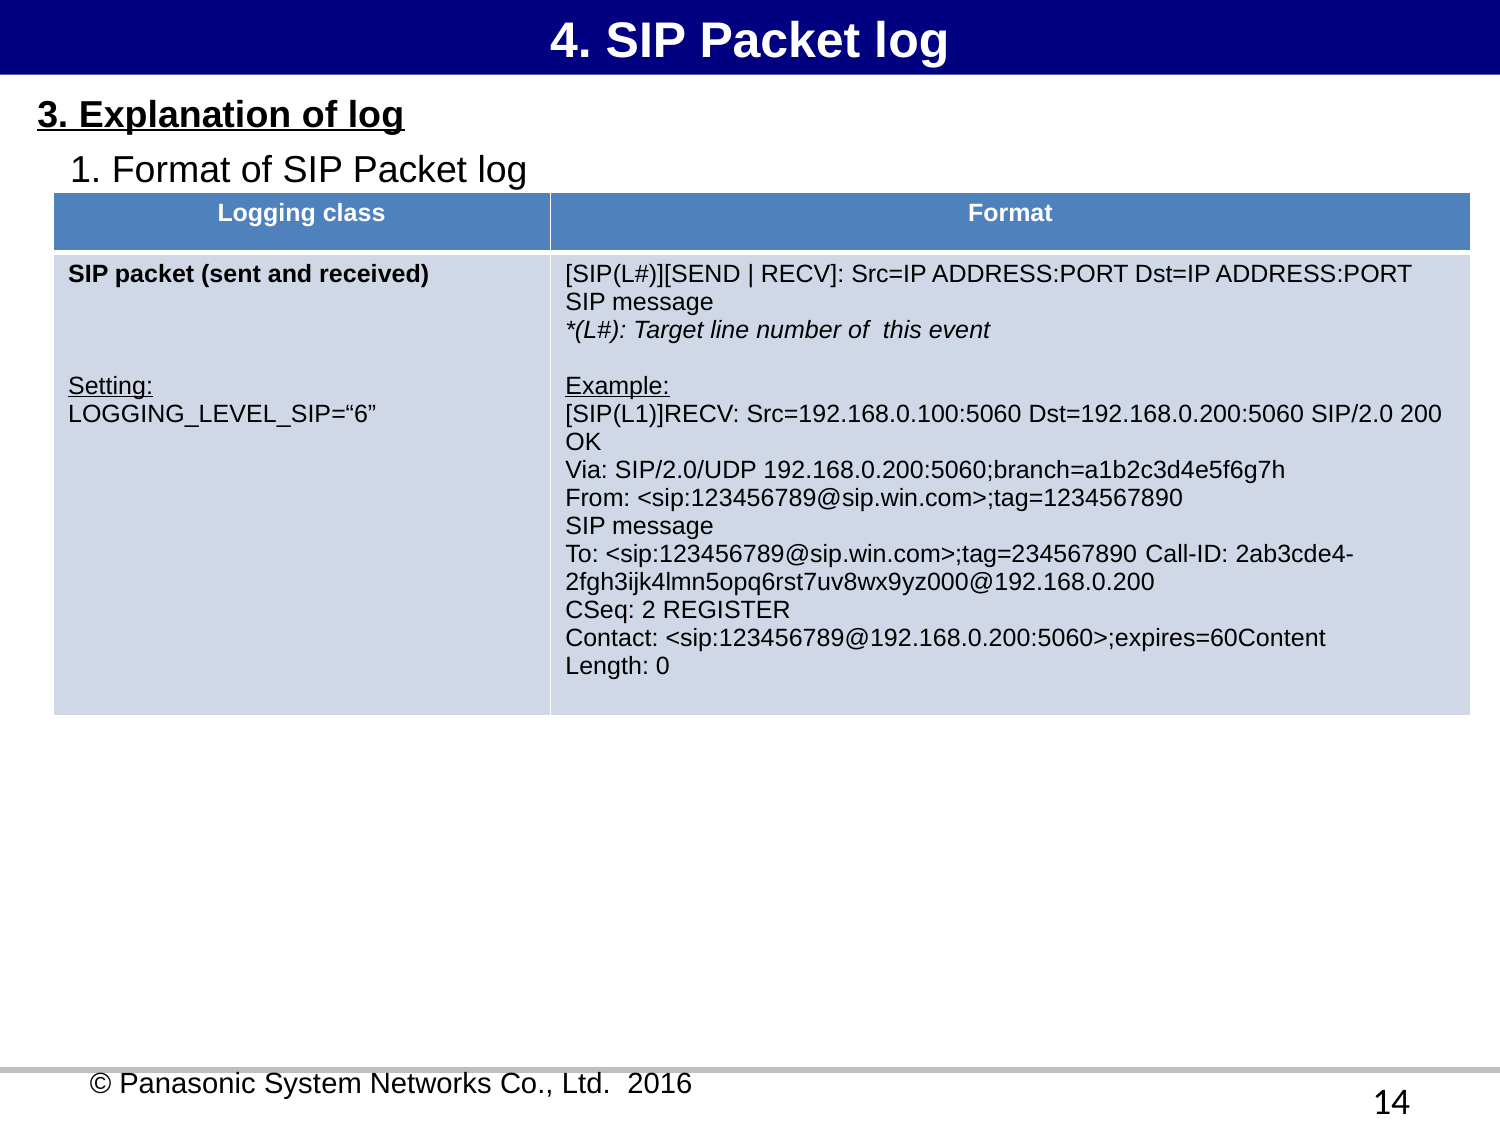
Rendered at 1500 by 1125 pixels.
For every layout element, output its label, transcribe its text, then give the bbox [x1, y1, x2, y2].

table_cell [SIP(L#)][SEND | RECV]: Src=IP ADDRESS:PORT Dst=IP ADDRESS:PORT SIP message *(L#): Target line number of this event Example: [SIP(L1)]RECV: Src=192.168.0.100:5060 Dst=192.168.0.200:5060 SIP/2.0 200 OK Via: SIP/2.0/UDP 192.168.0.200:5060;branch=a1b2c3d4e5f6g7h From: <sip:123456789@sip.win.com>;tag=1234567890 SIP message To: <sip:123456789@sip.win.com>;tag=234567890 Call-ID: 2ab3cde4-2fgh3ijk4lmn5opq6rst7uv8wx9yz000@192.168.0.200 CSeq: 2 REGISTER Contact: <sip:123456789@192.168.0.200:5060>;expires=60Content Length: 0 [551, 255, 1470, 715]
table_header Format [551, 193, 1470, 250]
table_header Logging class [54, 193, 550, 250]
text_box 4. SIP Packet log [0, 0, 1500, 75]
text_box 3. Explanation of log [22, 82, 1373, 143]
table_cell SIP packet (sent and received) Setting: LOGGING_LEVEL_SIP=“6” [54, 255, 550, 715]
slide_number 14 [1074, 1069, 1425, 1125]
text_box 1. Format of SIP Packet log [55, 143, 543, 197]
